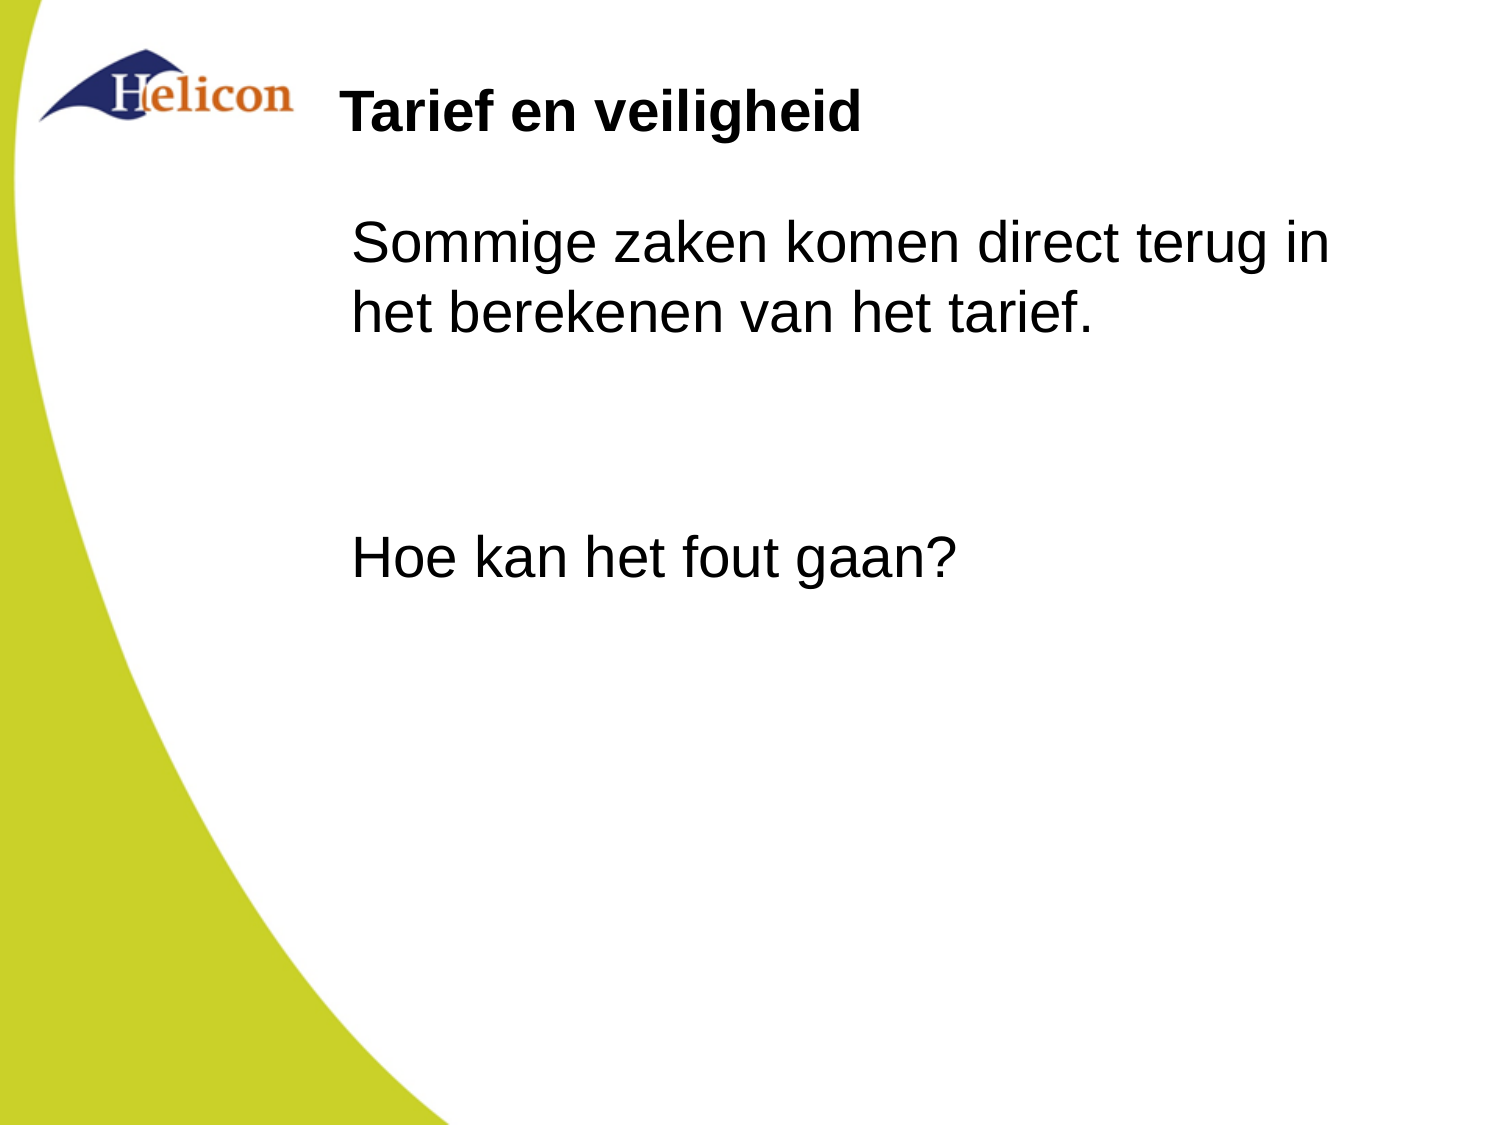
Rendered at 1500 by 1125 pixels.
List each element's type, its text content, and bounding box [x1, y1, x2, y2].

list Sommige zaken komen direct terug in het berekenen van het tarief. Hoe kan het fout gaan? [336, 196, 1425, 1005]
picture [0, 0, 1500, 1125]
title Tarief en veiligheid [324, 54, 1415, 161]
